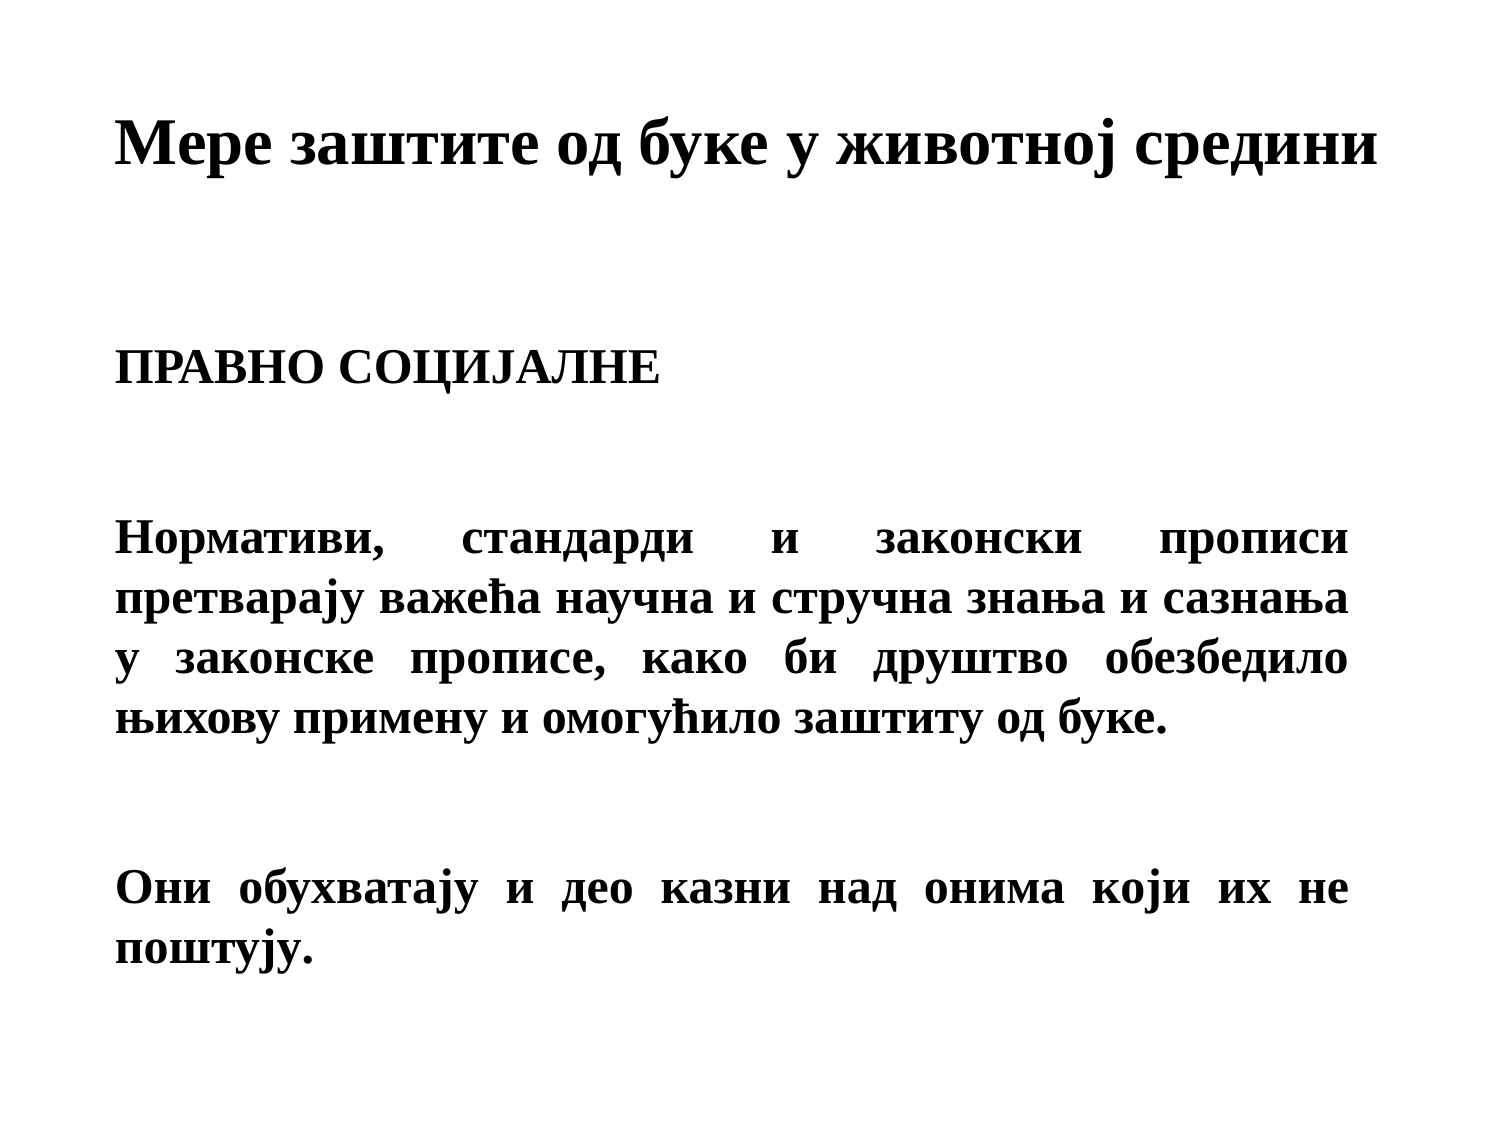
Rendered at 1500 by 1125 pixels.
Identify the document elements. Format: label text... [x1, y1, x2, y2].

text_box ПРАВНО СОЦИЈАЛНЕ Нормативи, стандарди и законски прописи претварају важећа научна и стручна знања и сазнања у законске прописе, како би друштво обезбедило њихову примену и омогућило заштиту од буке. Они обухватају и део казни над онима који их не поштују. [100, 326, 1364, 981]
text_box Мере заштите од буке у животној средини [100, 90, 1401, 185]
